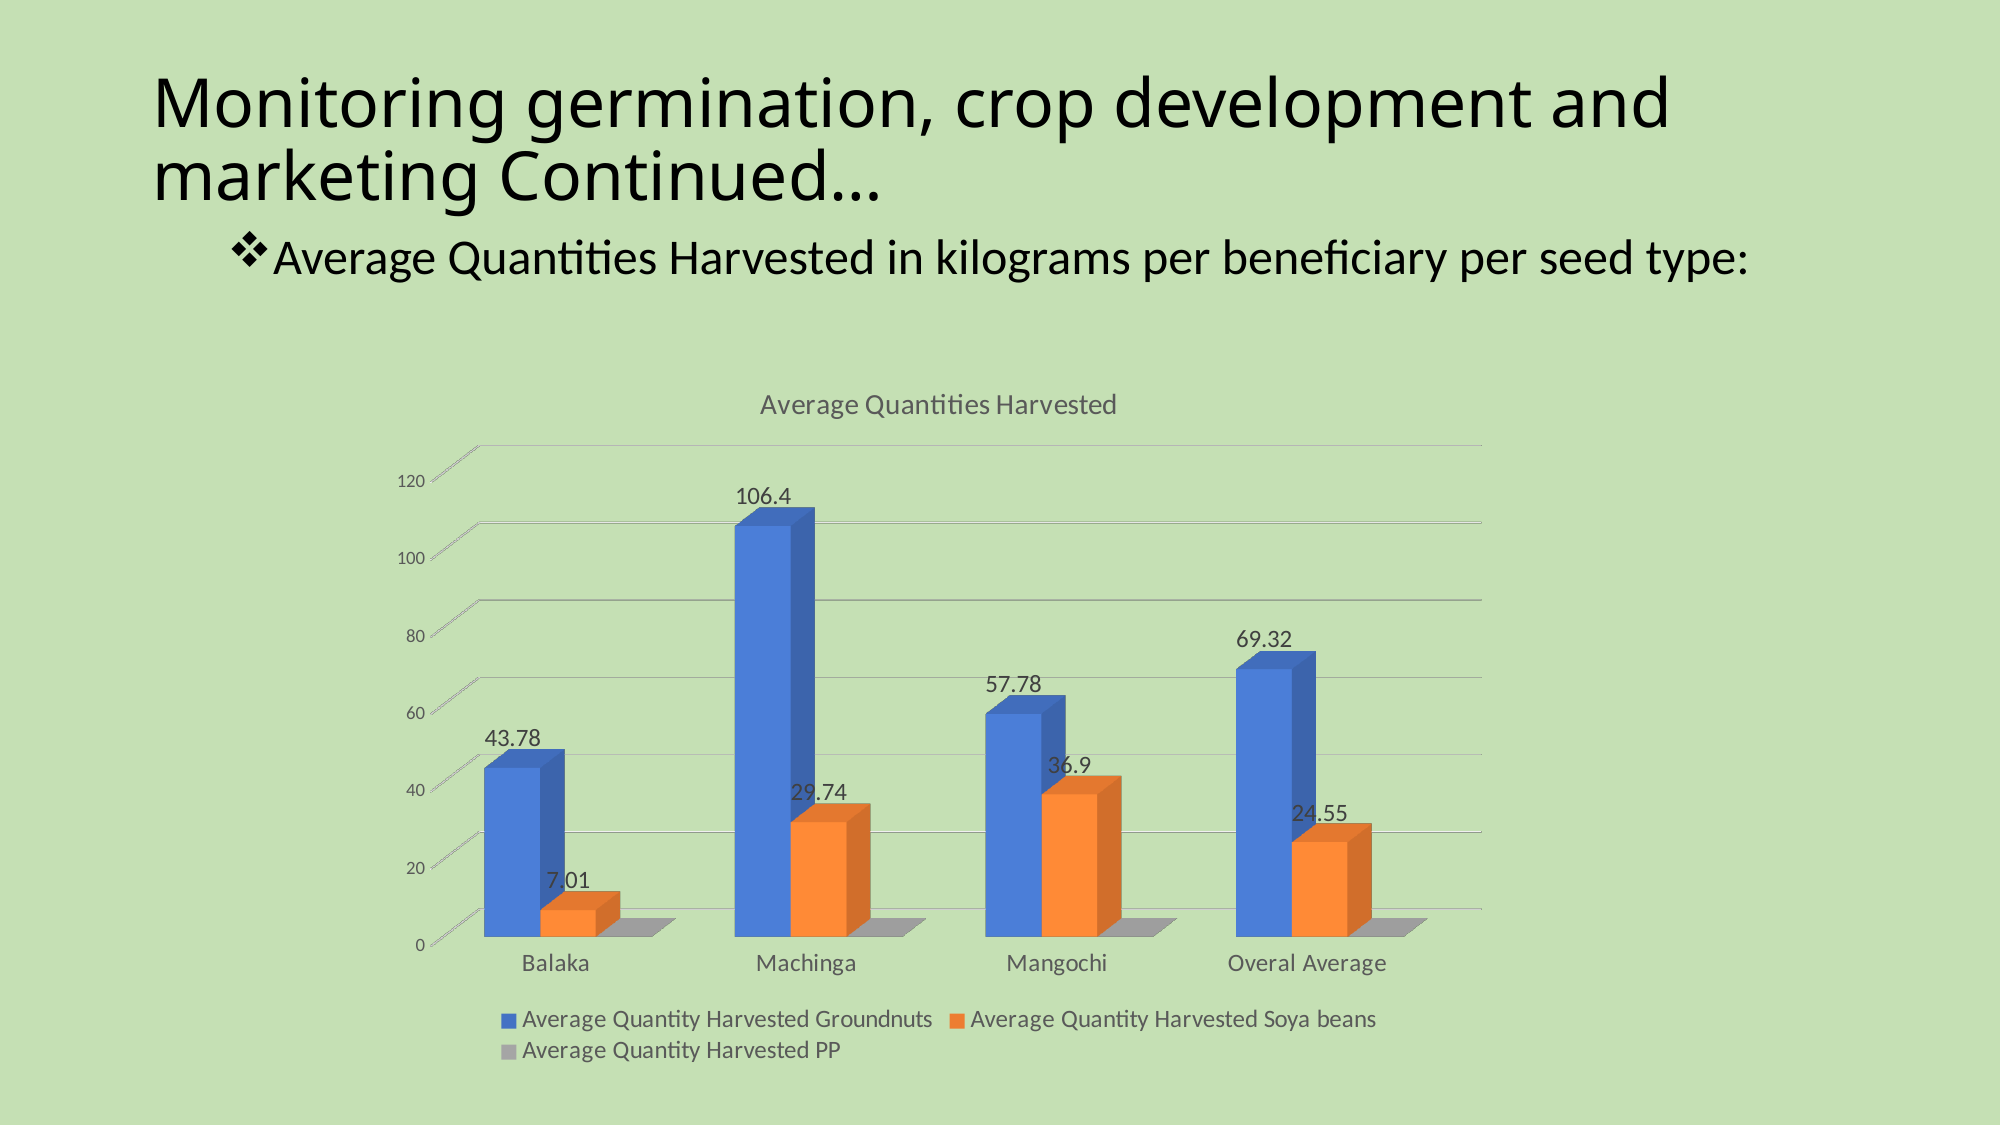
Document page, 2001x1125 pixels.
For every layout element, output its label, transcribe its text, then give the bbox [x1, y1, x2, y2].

chart [362, 362, 1517, 1071]
title Monitoring germination, crop development and marketing Continued… [137, 59, 1863, 223]
list Average Quantities Harvested in kilograms per beneficiary per seed type: [137, 223, 1863, 1107]
